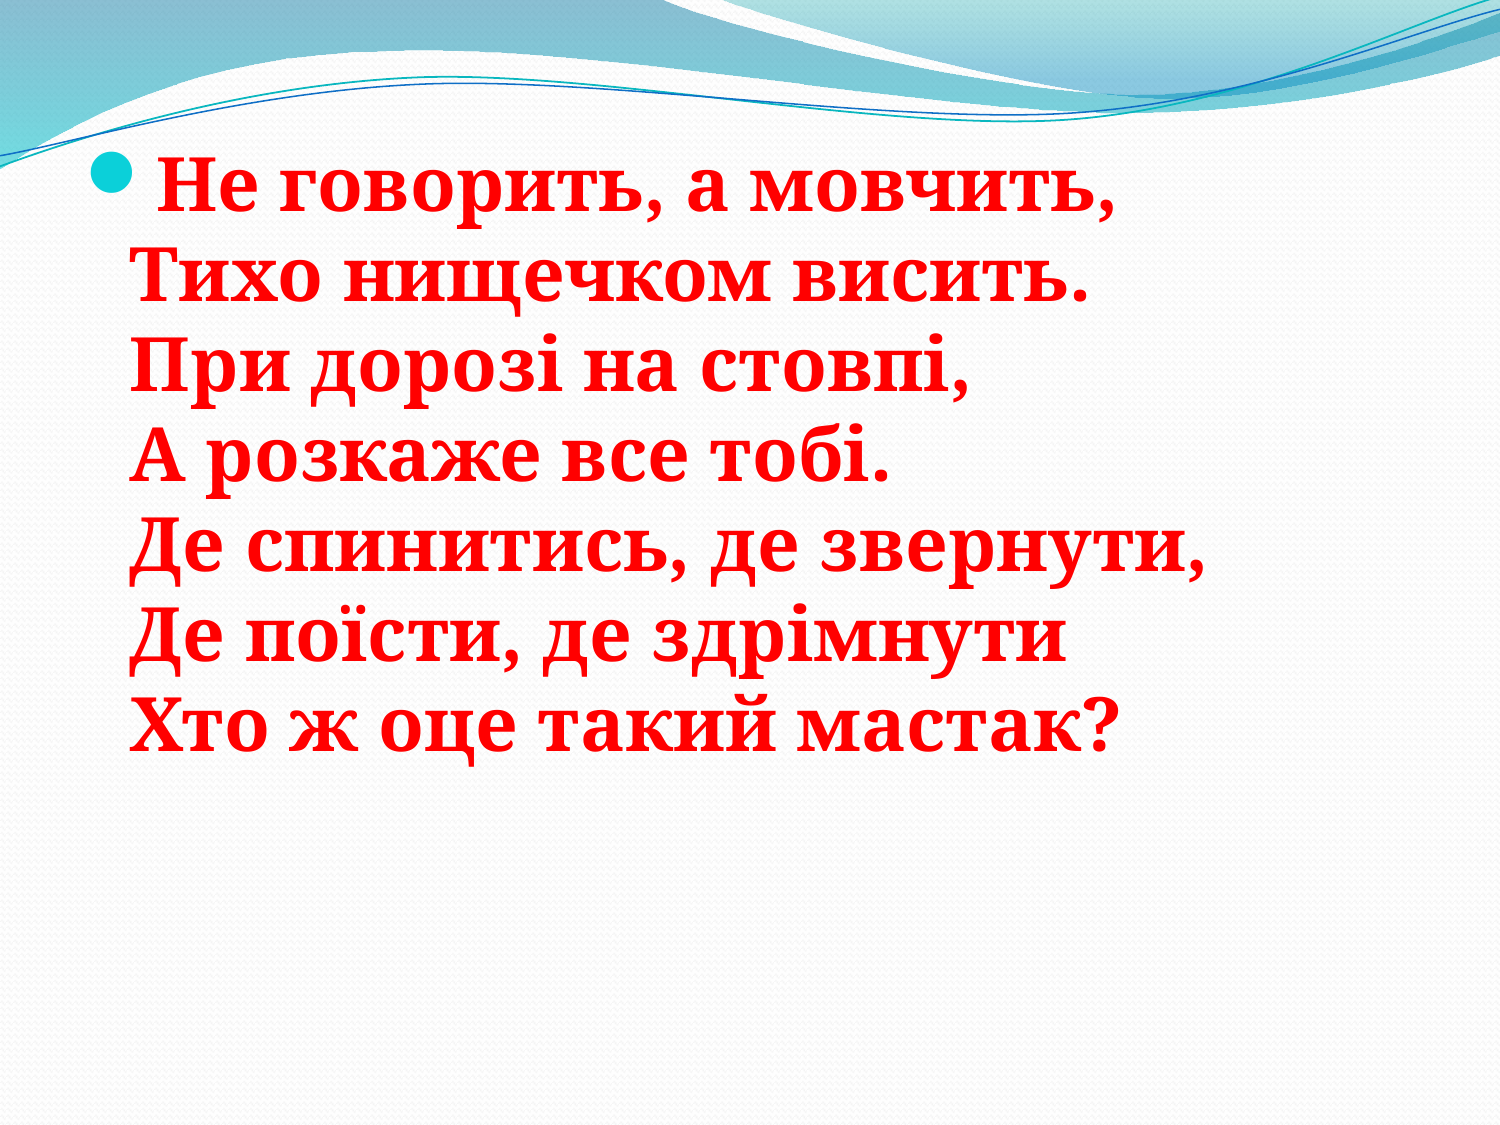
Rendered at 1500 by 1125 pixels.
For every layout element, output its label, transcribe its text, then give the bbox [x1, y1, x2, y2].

list Не говорить, а мовчить, Тихо нищечком висить. При дорозі на стовпі, А розкаже все тобі. Де спинитись, де звернути, Де поїсти, де здрімнути Хто ж оце такий мастак? [70, 128, 1421, 872]
